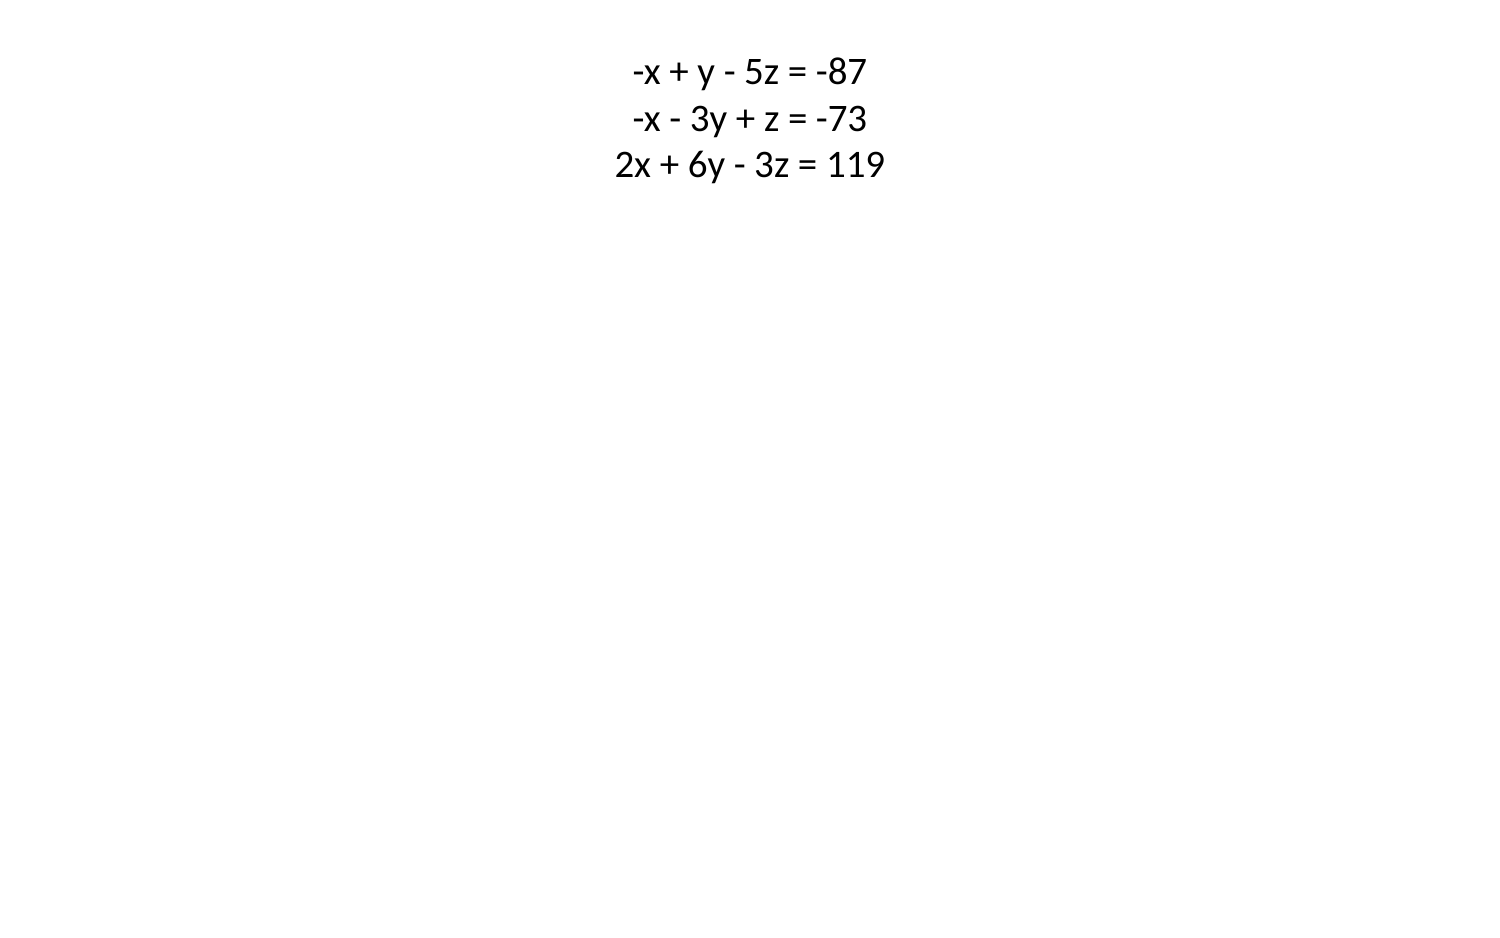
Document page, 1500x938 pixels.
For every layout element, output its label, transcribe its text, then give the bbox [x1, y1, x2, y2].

title -x + y - 5z = -87 -x - 3y + z = -73 2x + 6y - 3z = 119 [75, 37, 1425, 194]
